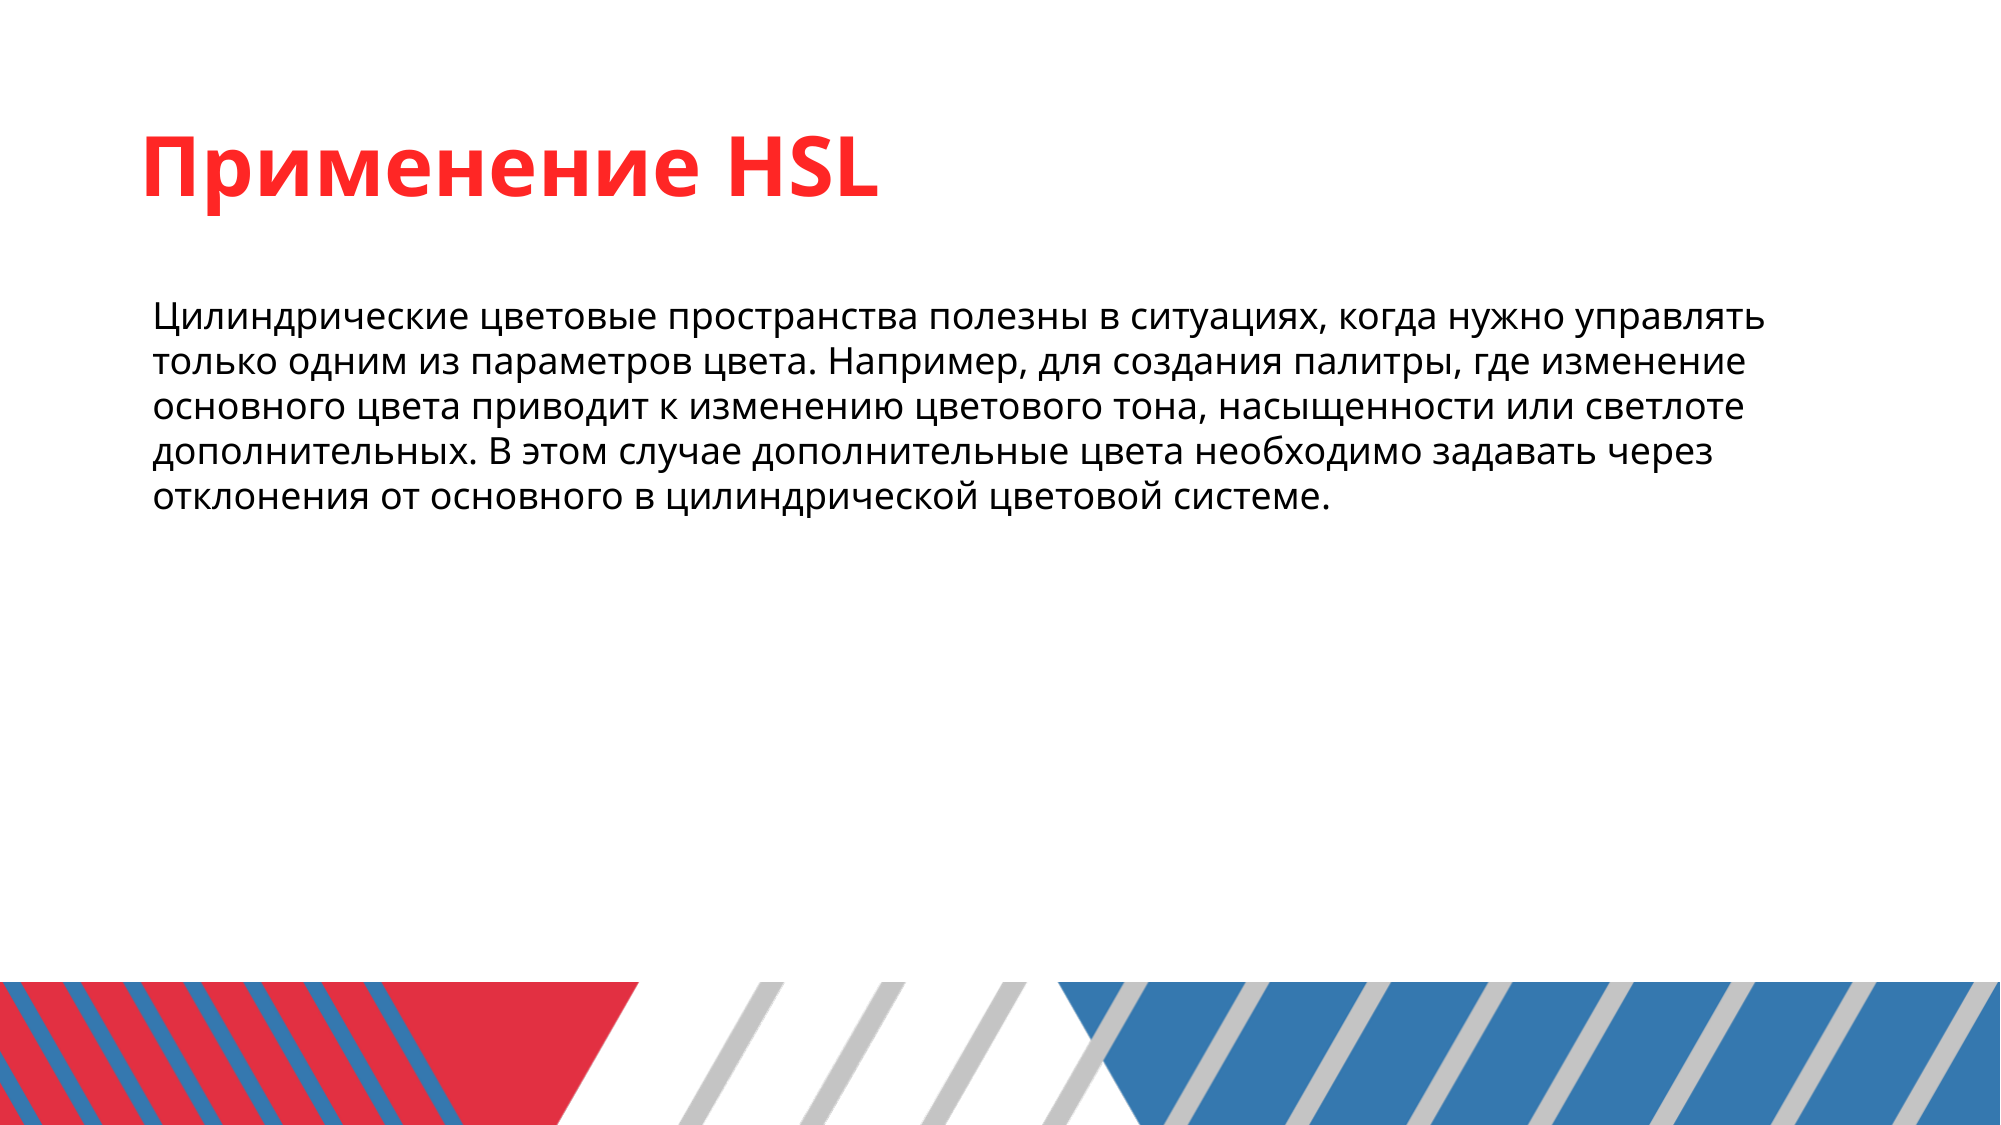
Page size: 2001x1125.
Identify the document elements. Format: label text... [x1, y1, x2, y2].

list Цилиндрические цветовые пространства полезны в ситуациях, когда нужно управлять только одним из параметров цвета. Например, для создания палитры, где изменение основного цвета приводит к изменению цветового тона, насыщенности или светлоте дополнительных. В этом случае дополнительные цвета необходимо задавать через отклонения от основного в цилиндрической цветовой системе. [137, 285, 1888, 475]
picture [0, 982, 2000, 1125]
title Применение HSL [125, 117, 1863, 224]
